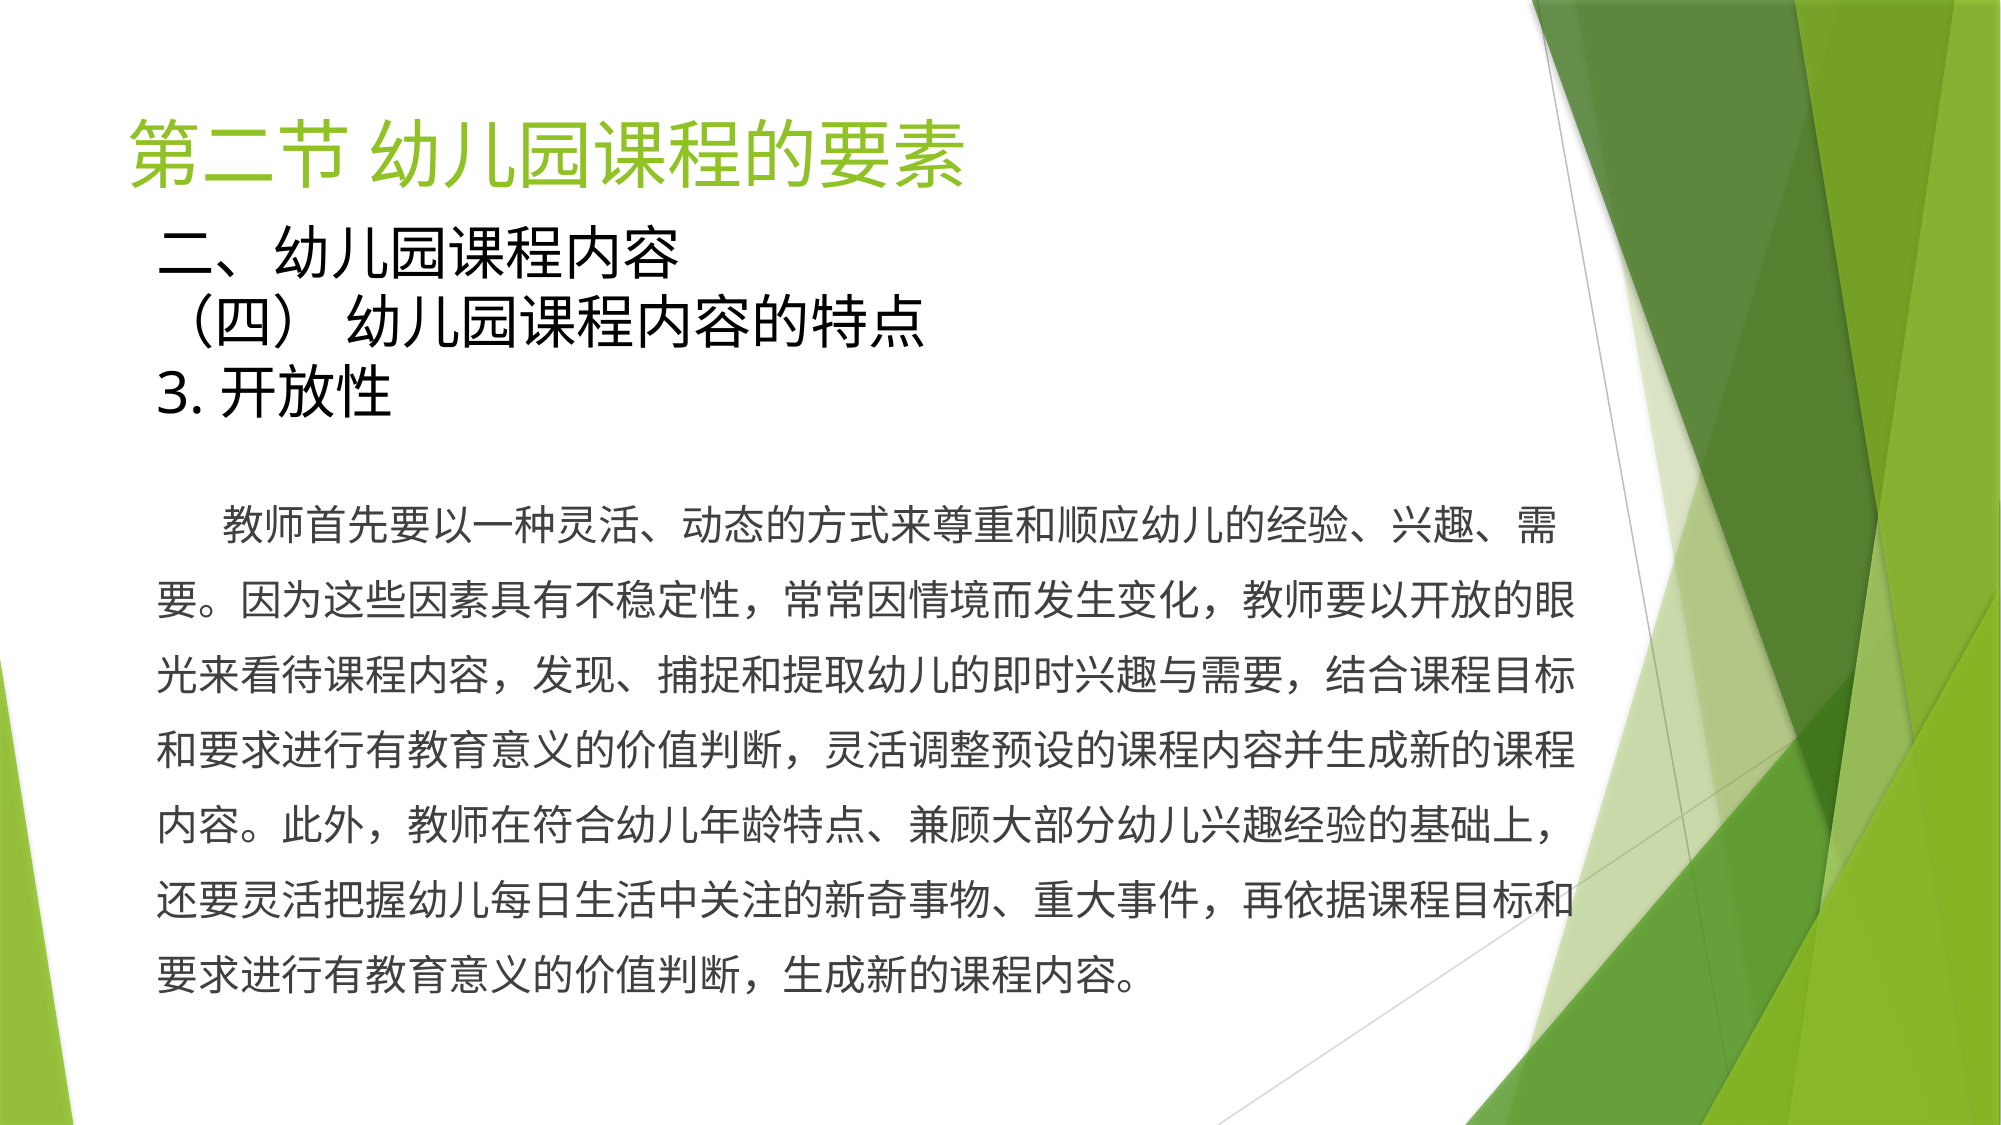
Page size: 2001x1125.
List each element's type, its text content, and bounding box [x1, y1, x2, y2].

title 第二节 幼儿园课程的要素 [111, 99, 1522, 317]
text_box 二、幼儿园课程内容 （四） 幼儿园课程内容的特点 3.开放性 [141, 208, 1451, 433]
list 教师首先要以一种灵活、动态的方式来尊重和顺应幼儿的经验、兴趣、需要。因为这些因素具有不稳定性，常常因情境而发生变化，教师要以开放的眼光来看待课程内容，发现、捕捉和提取幼儿的即时兴趣与需要，结合课程目标和要求进行有教育意义的价值判断，灵活调整预设的课程内容并生成新的课程内容。此外，教师在符合幼儿年龄特点、兼顾大部分幼儿兴趣经验的基础上，还要灵活把握幼儿每日生活中关注的新奇事物、重大事件，再依据课程目标和要求进行有教育意义的价值判断，生成新的课程内容。 [141, 466, 1610, 1025]
